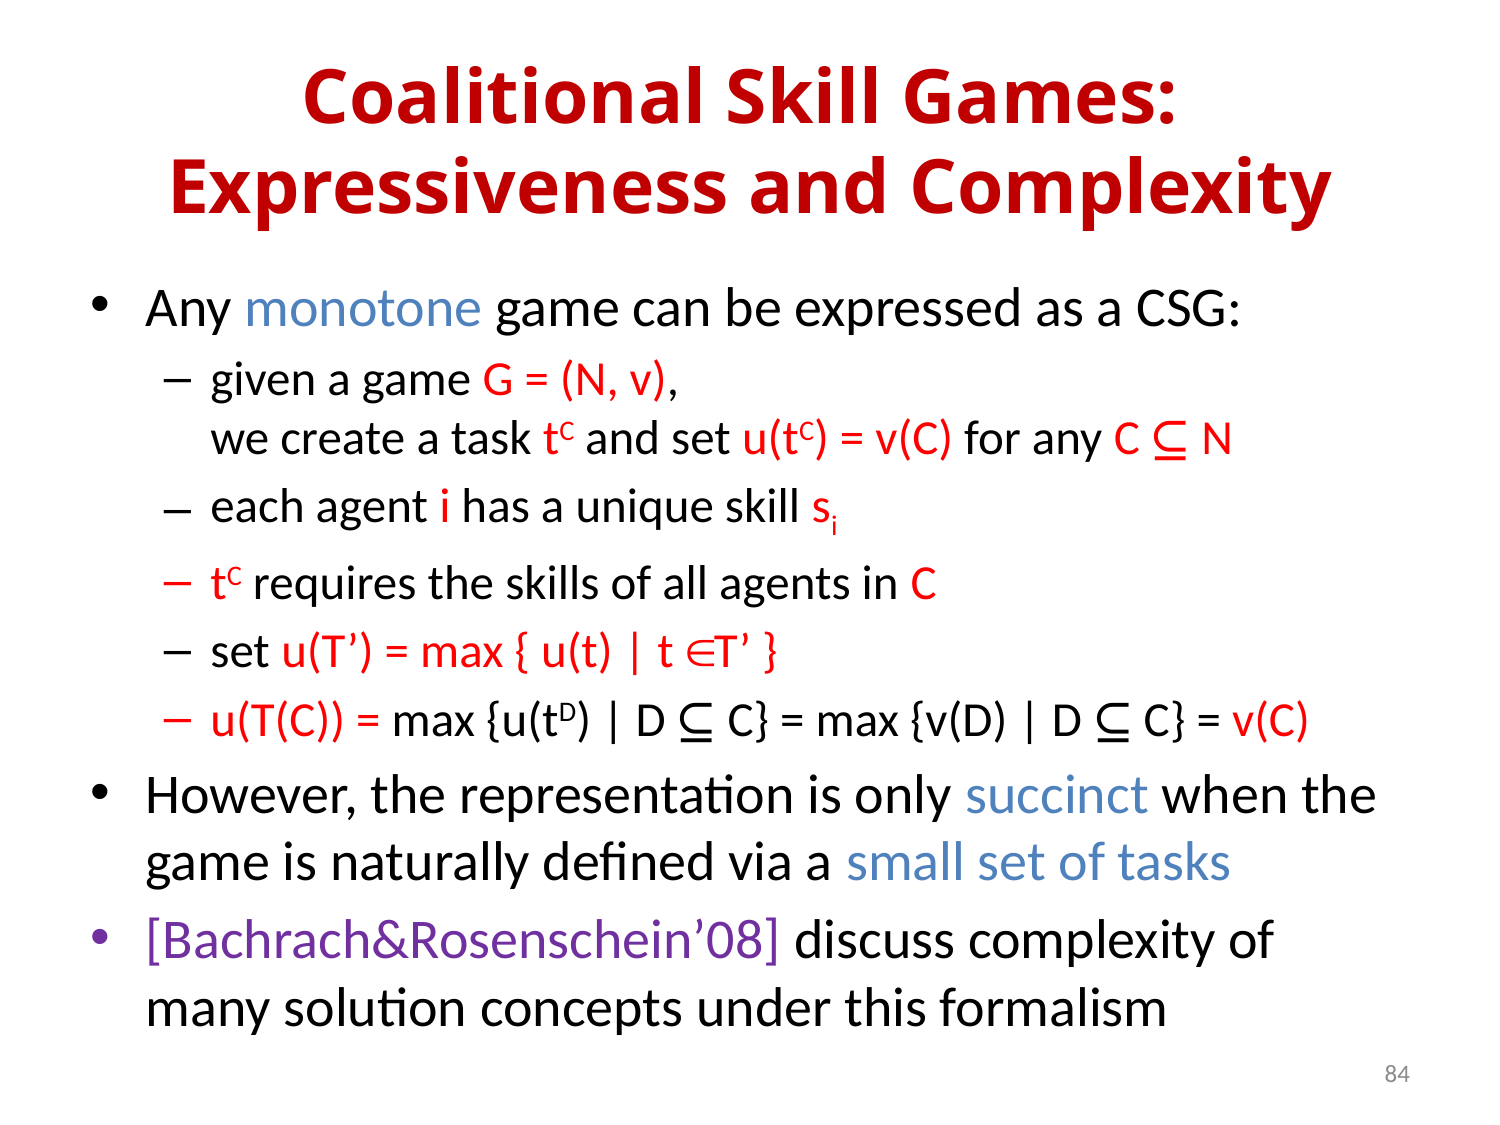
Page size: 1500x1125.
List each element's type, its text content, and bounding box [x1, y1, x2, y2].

slide_number 84 [1074, 1042, 1425, 1103]
title Coalitional Skill Games: Expressiveness and Complexity [75, 45, 1425, 233]
list Any monotone game can be expressed as a CSG: given a game G = (N, v), we create a task tC and set u(tC) = v(C) for any C ⊆ N each agent i has a unique skill si tC requires the skills of all agents in C set u(T’) = max { u(t) | t  T’ } u(T(C)) = max {u(tD) | D ⊆ C} = max {v(D) | D ⊆ C} = v(C) However, the representation is only succinct when the game is naturally defined via a small set of tasks [Bachrach&Rosenschein’08] discuss complexity of many solution concepts under this formalism [75, 262, 1425, 1059]
